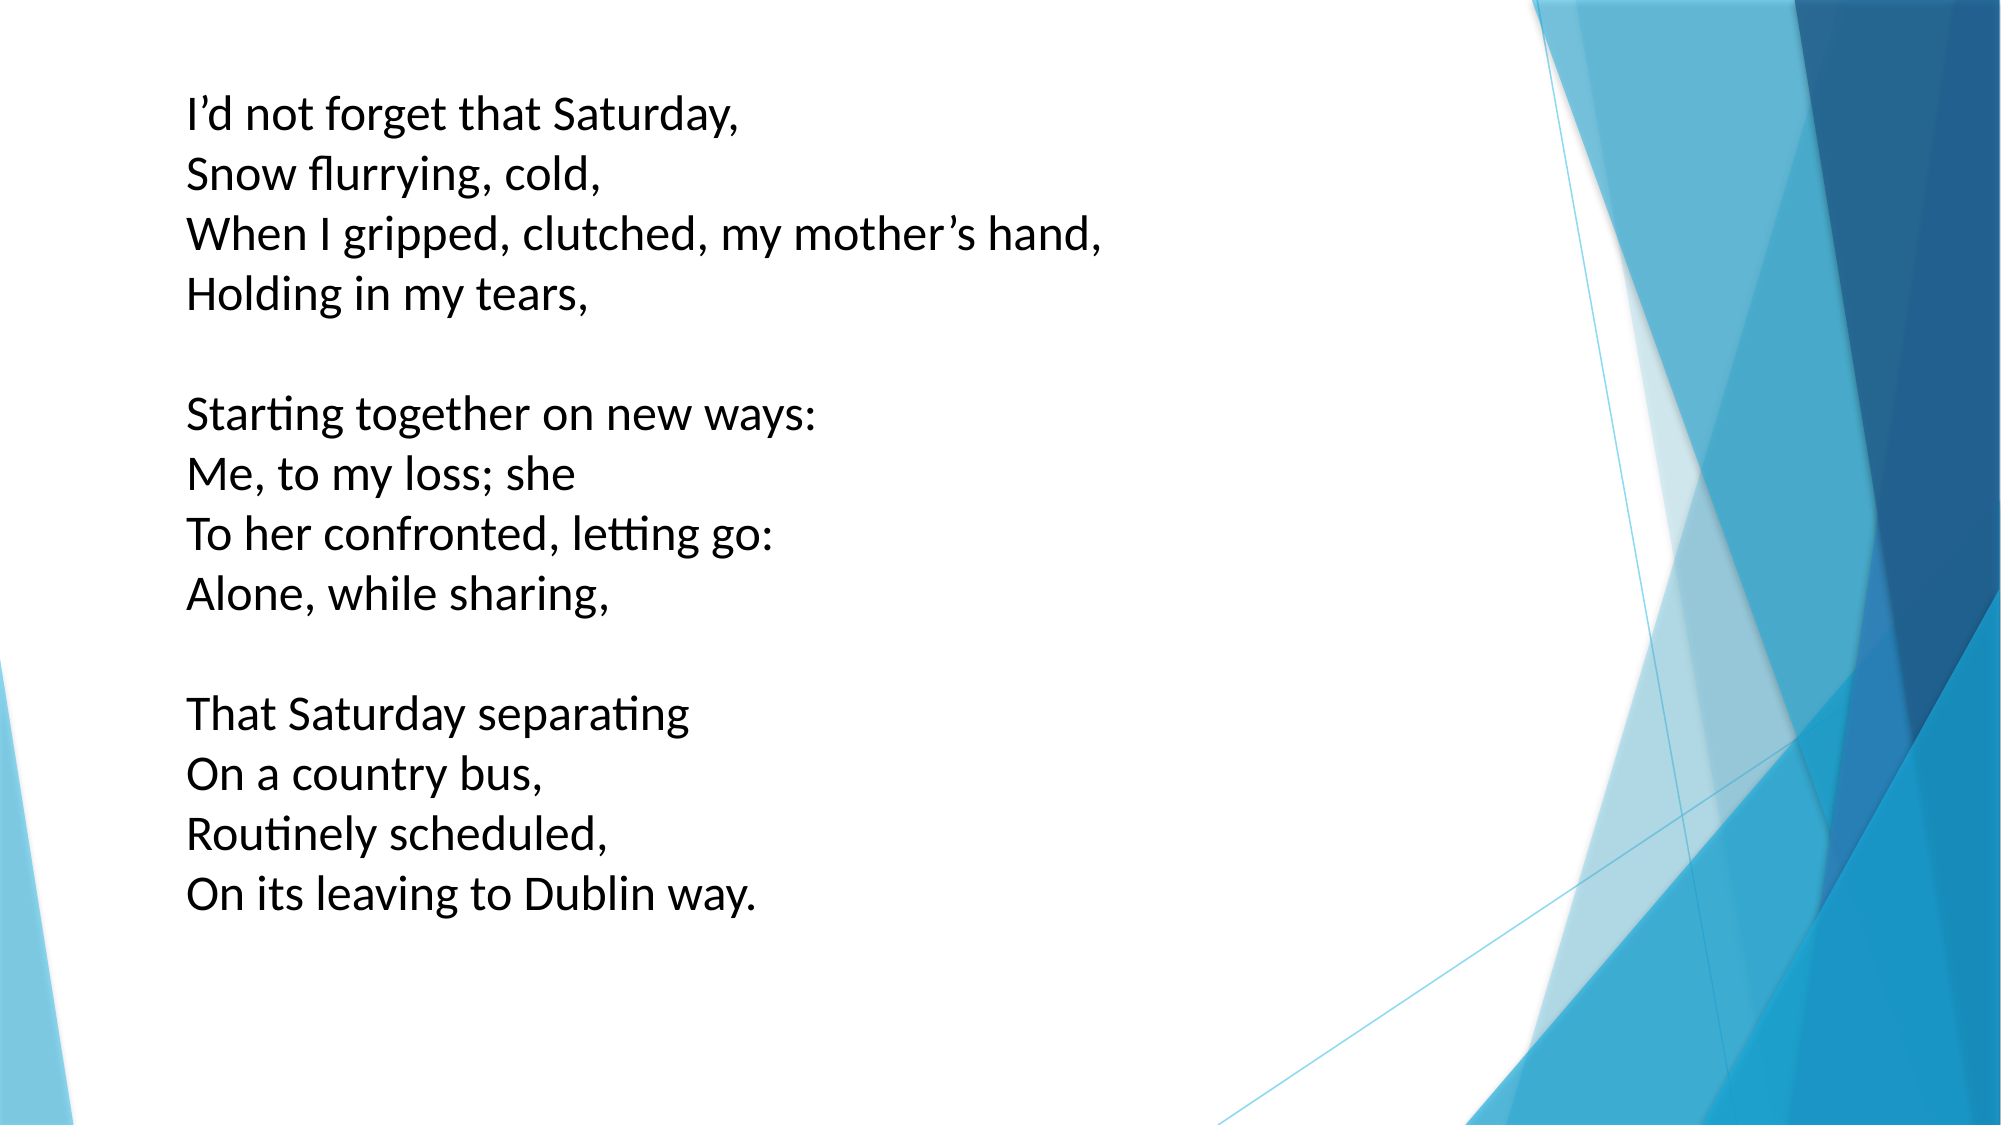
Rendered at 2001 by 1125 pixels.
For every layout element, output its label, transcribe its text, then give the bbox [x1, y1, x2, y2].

text_box I’d not forget that Saturday, Snow flurrying, cold, When I gripped, clutched, my mother’s hand, Holding in my tears, Starting together on new ways: Me, to my loss; she To her confronted, letting go: Alone, while sharing, That Saturday separating On a country bus, Routinely scheduled, On its leaving to Dublin way. [171, 72, 1577, 955]
